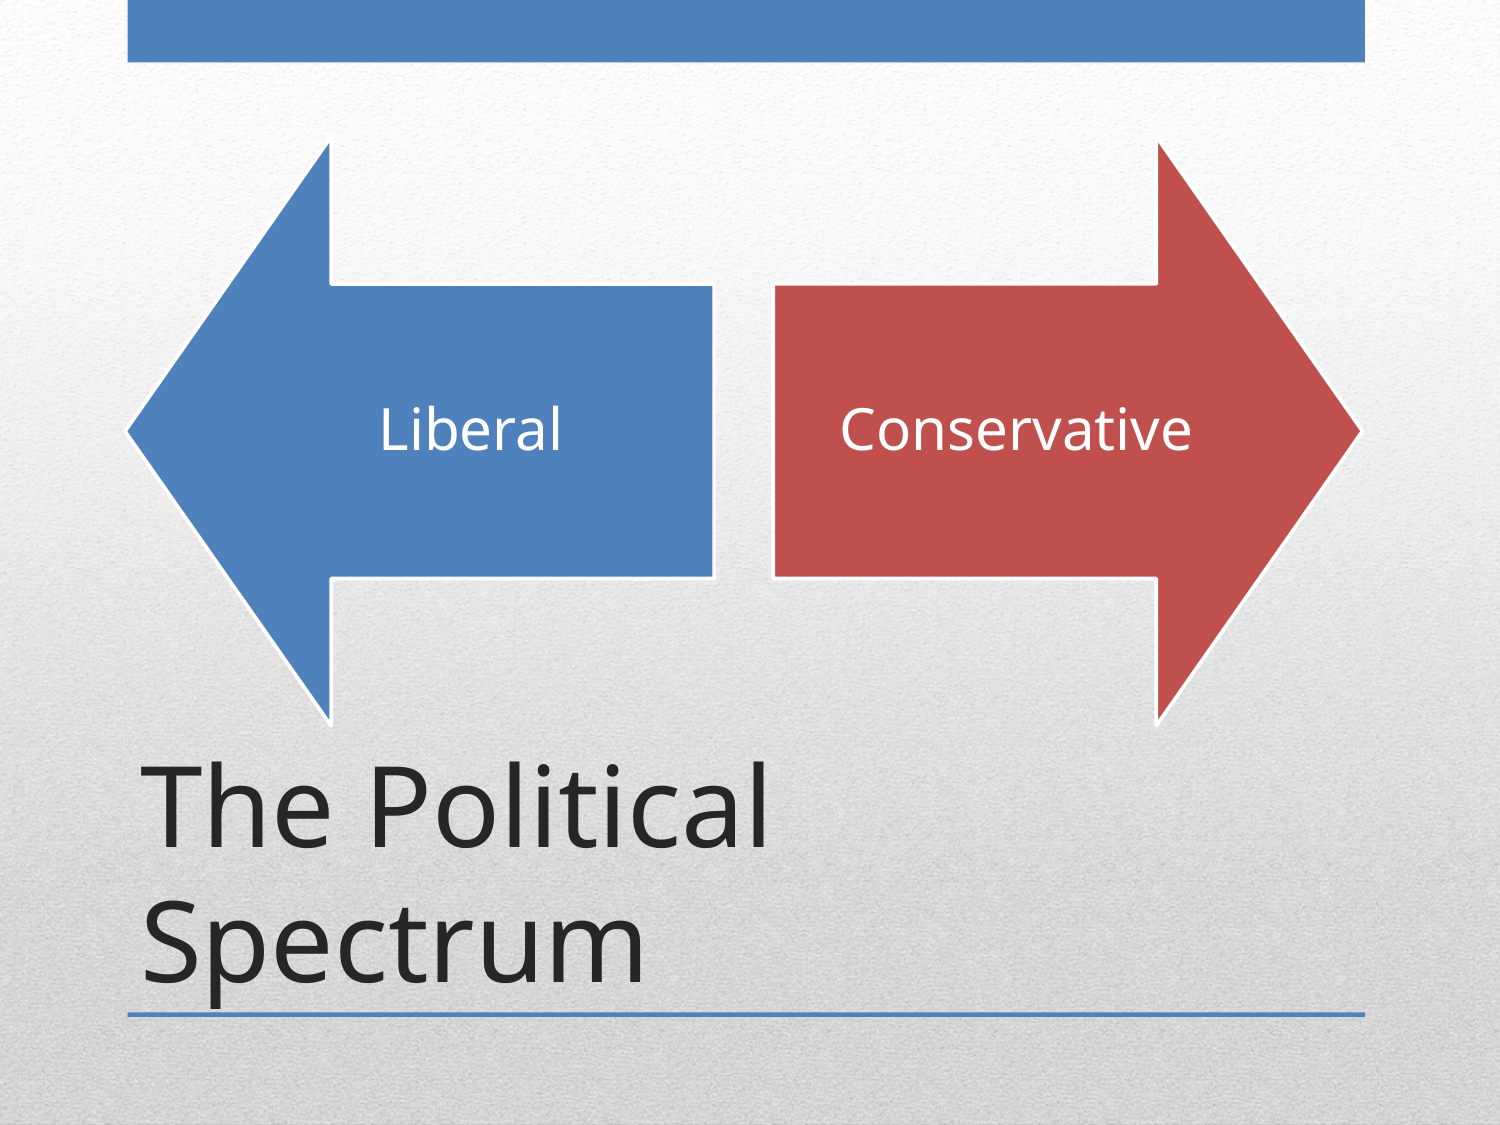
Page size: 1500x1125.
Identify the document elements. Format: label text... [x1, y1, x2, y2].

title The Political Spectrum [125, 760, 1238, 1013]
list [124, 111, 1364, 751]
